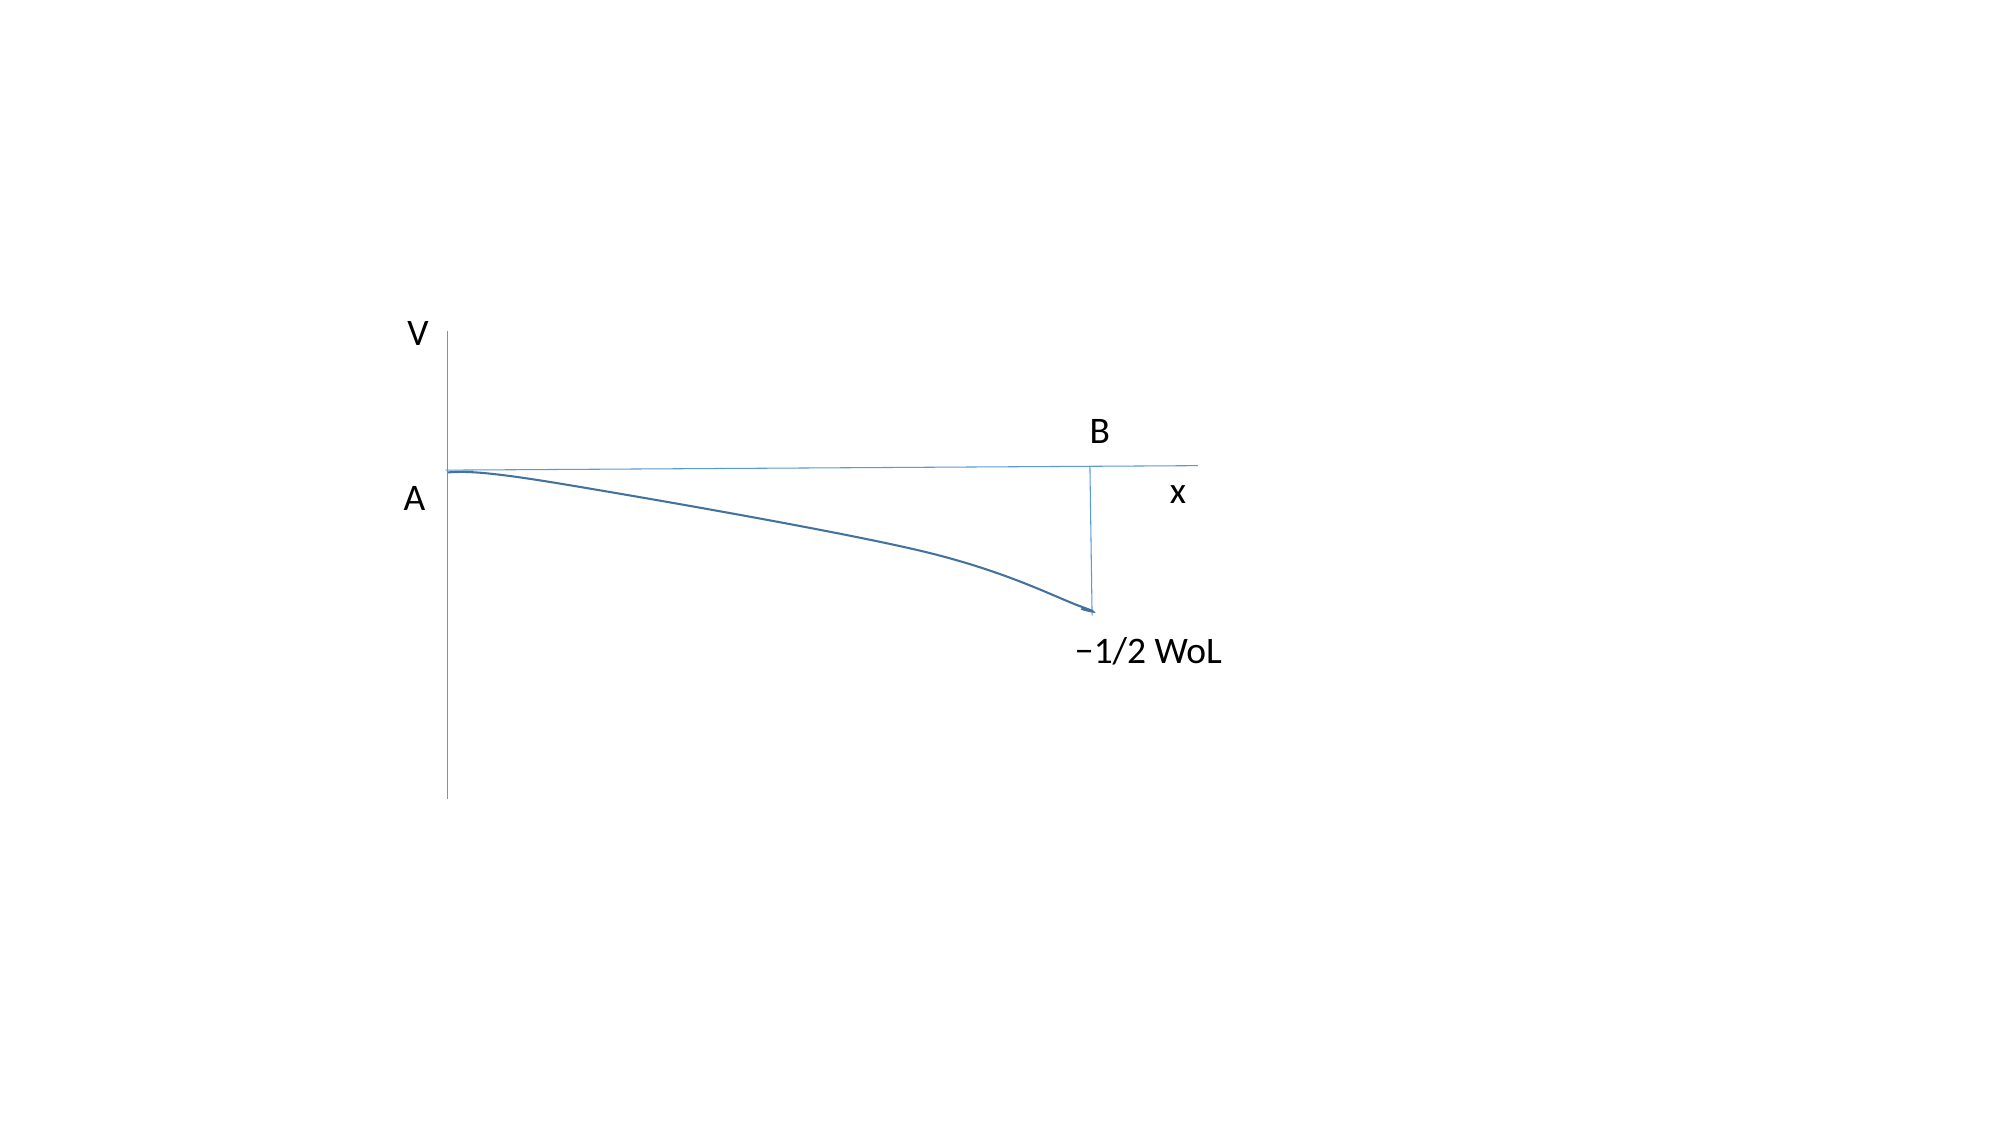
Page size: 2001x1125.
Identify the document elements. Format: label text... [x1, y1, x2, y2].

text_box B [1074, 398, 1247, 458]
text_box −1/2 WoL [1060, 618, 1246, 679]
text_box [448, 471, 1089, 612]
text_box V [392, 301, 444, 361]
text_box x [1155, 458, 1202, 519]
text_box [445, 465, 1089, 471]
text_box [1089, 465, 1093, 616]
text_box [1093, 465, 1198, 471]
text_box A [388, 465, 441, 526]
